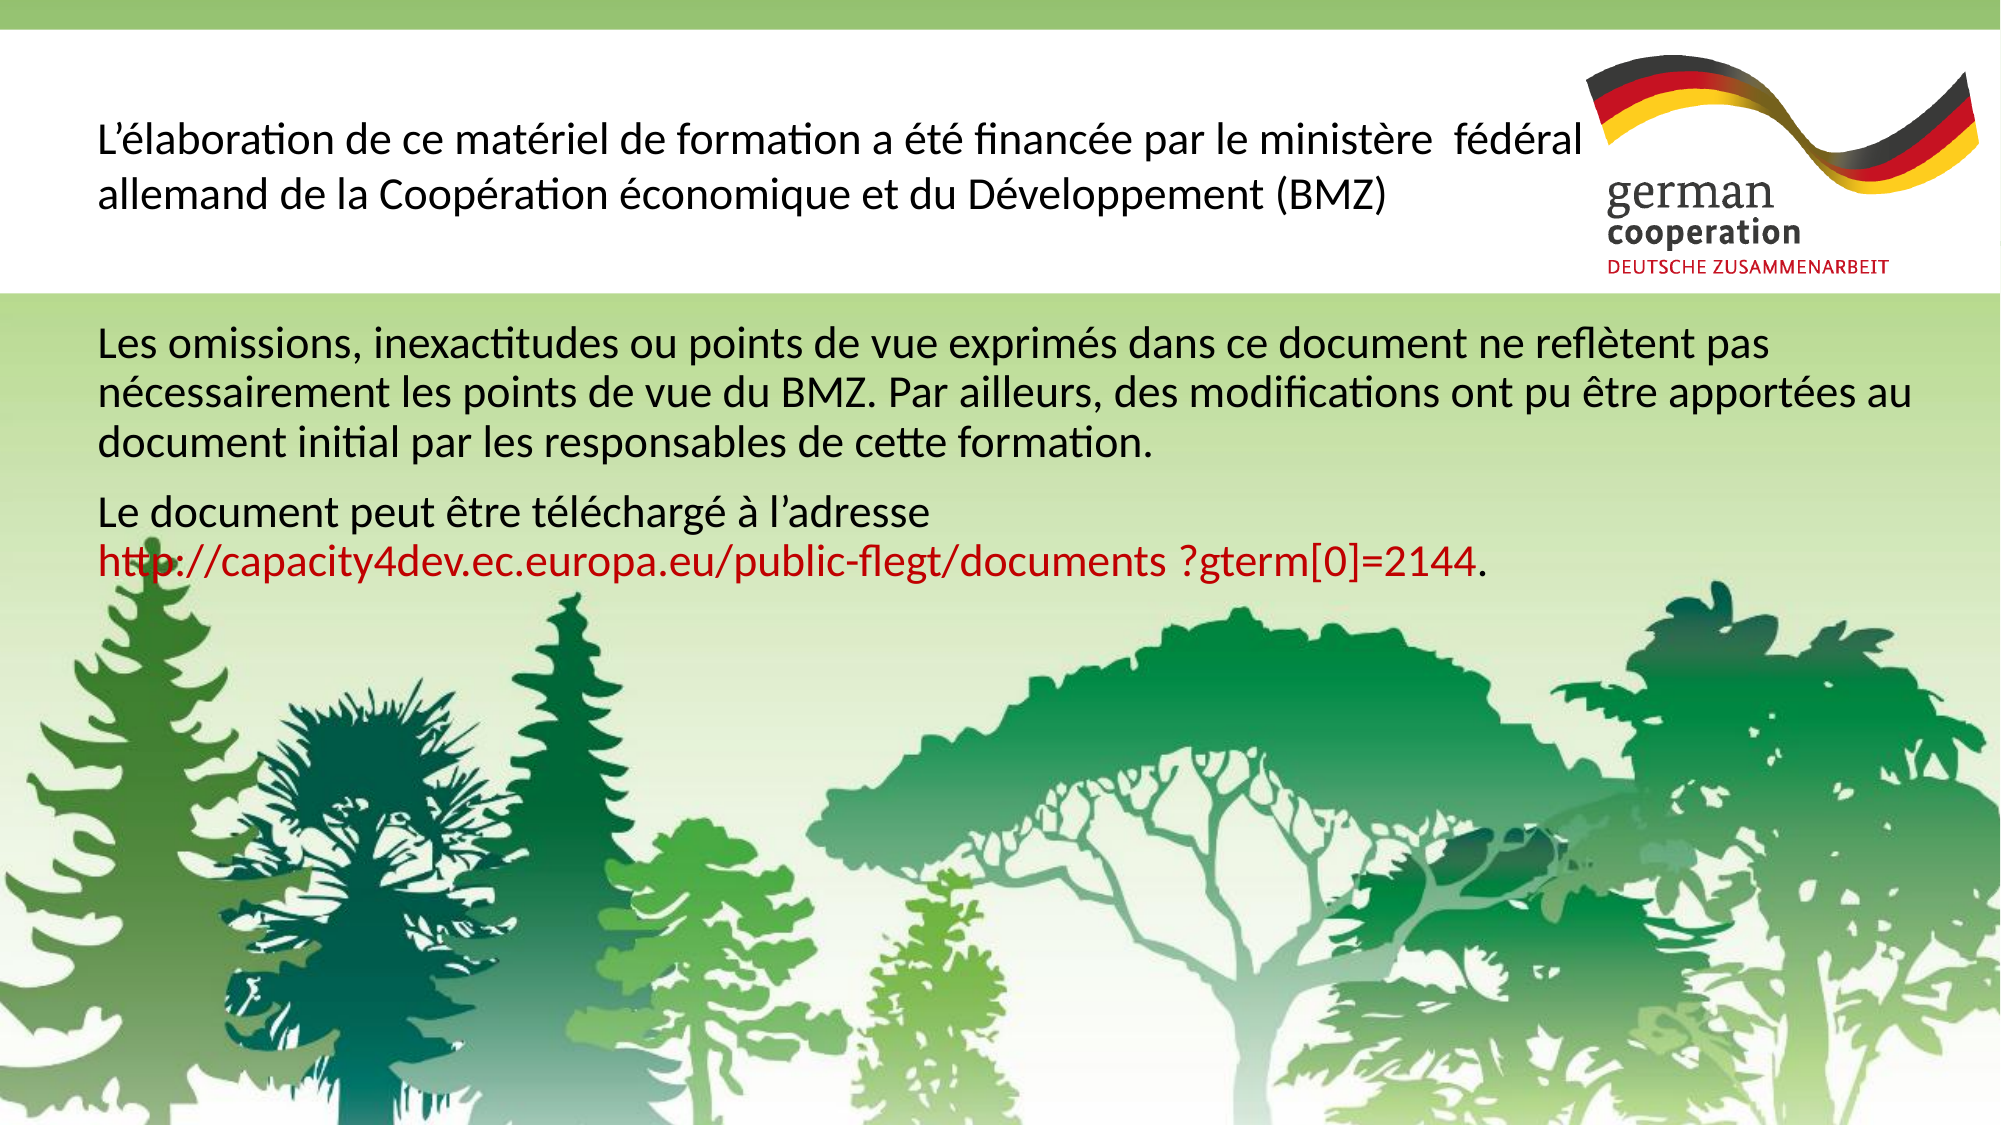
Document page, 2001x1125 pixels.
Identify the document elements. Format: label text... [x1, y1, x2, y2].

slide_number 35 [1493, 1065, 1944, 1125]
text_box [0, 29, 2000, 294]
picture [1586, 55, 1979, 274]
picture [0, 0, 2001, 1125]
subtitle Les omissions, inexactitudes ou points de vue exprimés dans ce document ne reflètent pas nécessairement les points de vue du BMZ. Par ailleurs, des modifications ont pu être apportées au document initial par les responsables de cette formation. Le document peut être téléchargé à l’adresse http://capacity4dev.ec.europa.eu/public-flegt/documents ?gterm[0]=2144. [82, 311, 1947, 606]
text_box L’élaboration de ce matériel de formation a été financée par le ministère fédéral allemand de la Coopération économique et du Développement (BMZ) [82, 101, 1586, 227]
